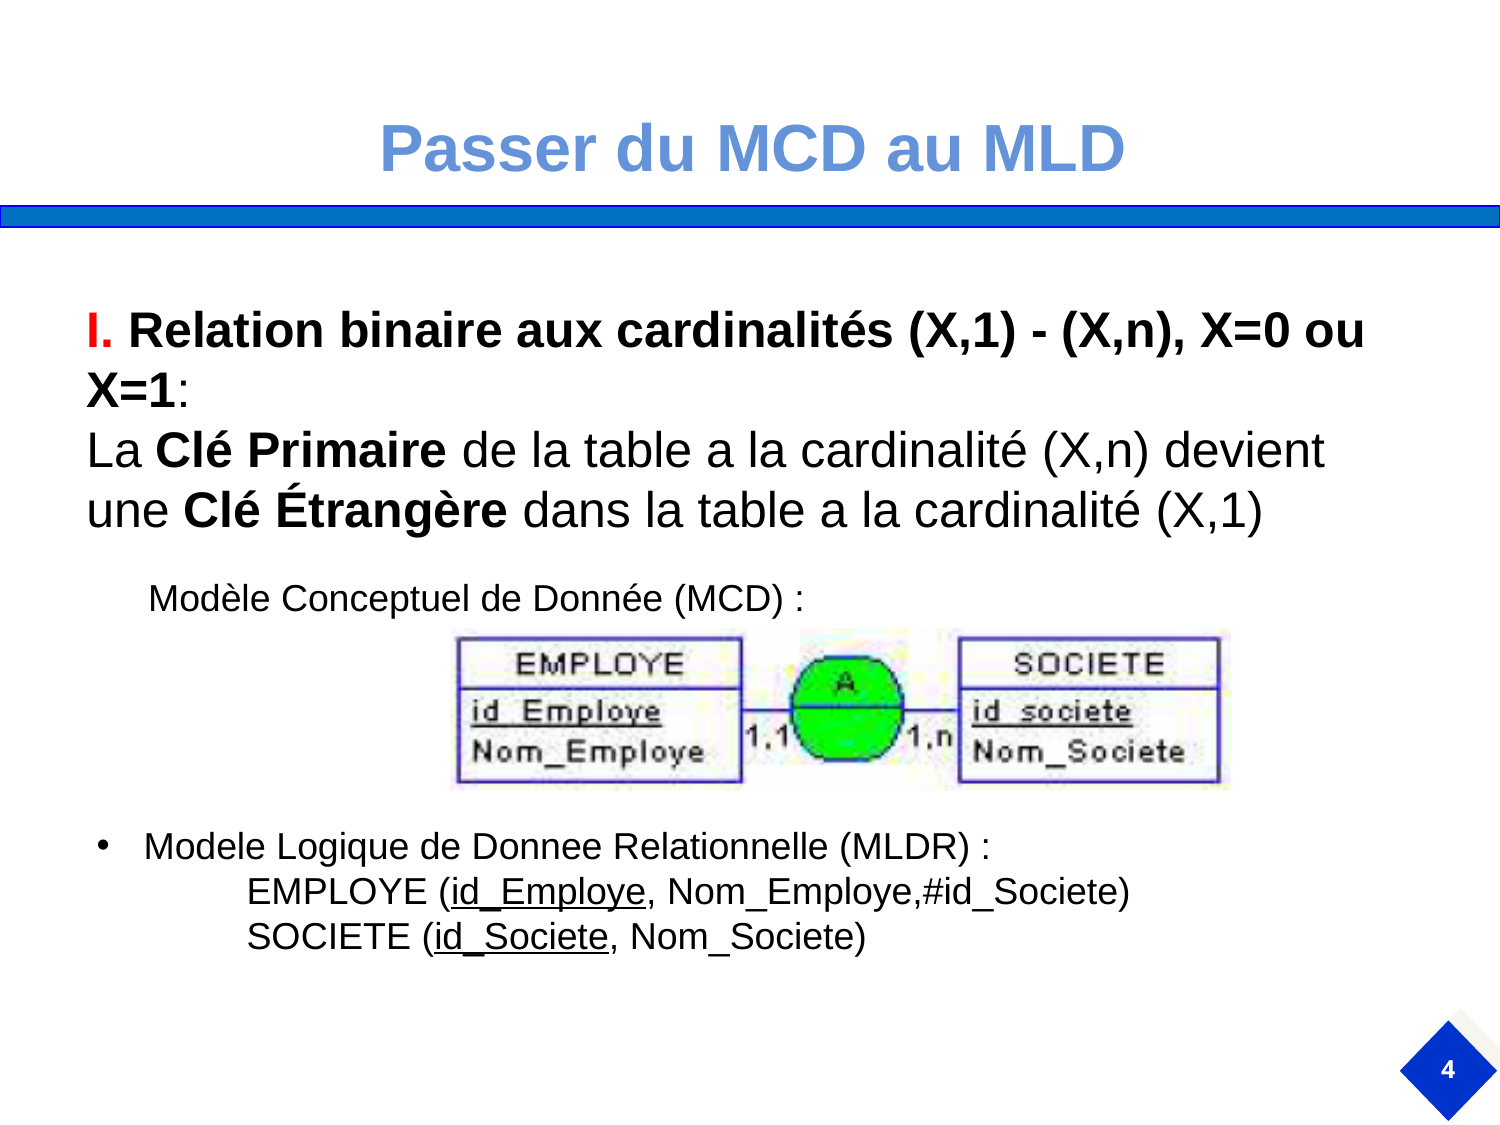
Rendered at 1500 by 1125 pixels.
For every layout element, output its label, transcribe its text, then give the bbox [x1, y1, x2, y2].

text_box Modèle Conceptuel de Donnée (MCD) : [133, 566, 821, 627]
text_box Passer du MCD au MLD [81, 11, 1425, 192]
text_box Modele Logique de Donnee Relationnelle (MLDR) : EMPLOYE (id_Employe, Nom_Employe,#id_Societe) SOCIETE (id_Societe, Nom_Societe) [81, 814, 1425, 965]
picture [449, 628, 1232, 791]
text_box I. Relation binaire aux cardinalités (X,1) - (X,n), X=0 ou X=1: La Clé Primaire de la table a la cardinalité (X,n) devient une Clé Étrangère dans la table a la cardinalité (X,1) [71, 289, 1404, 545]
